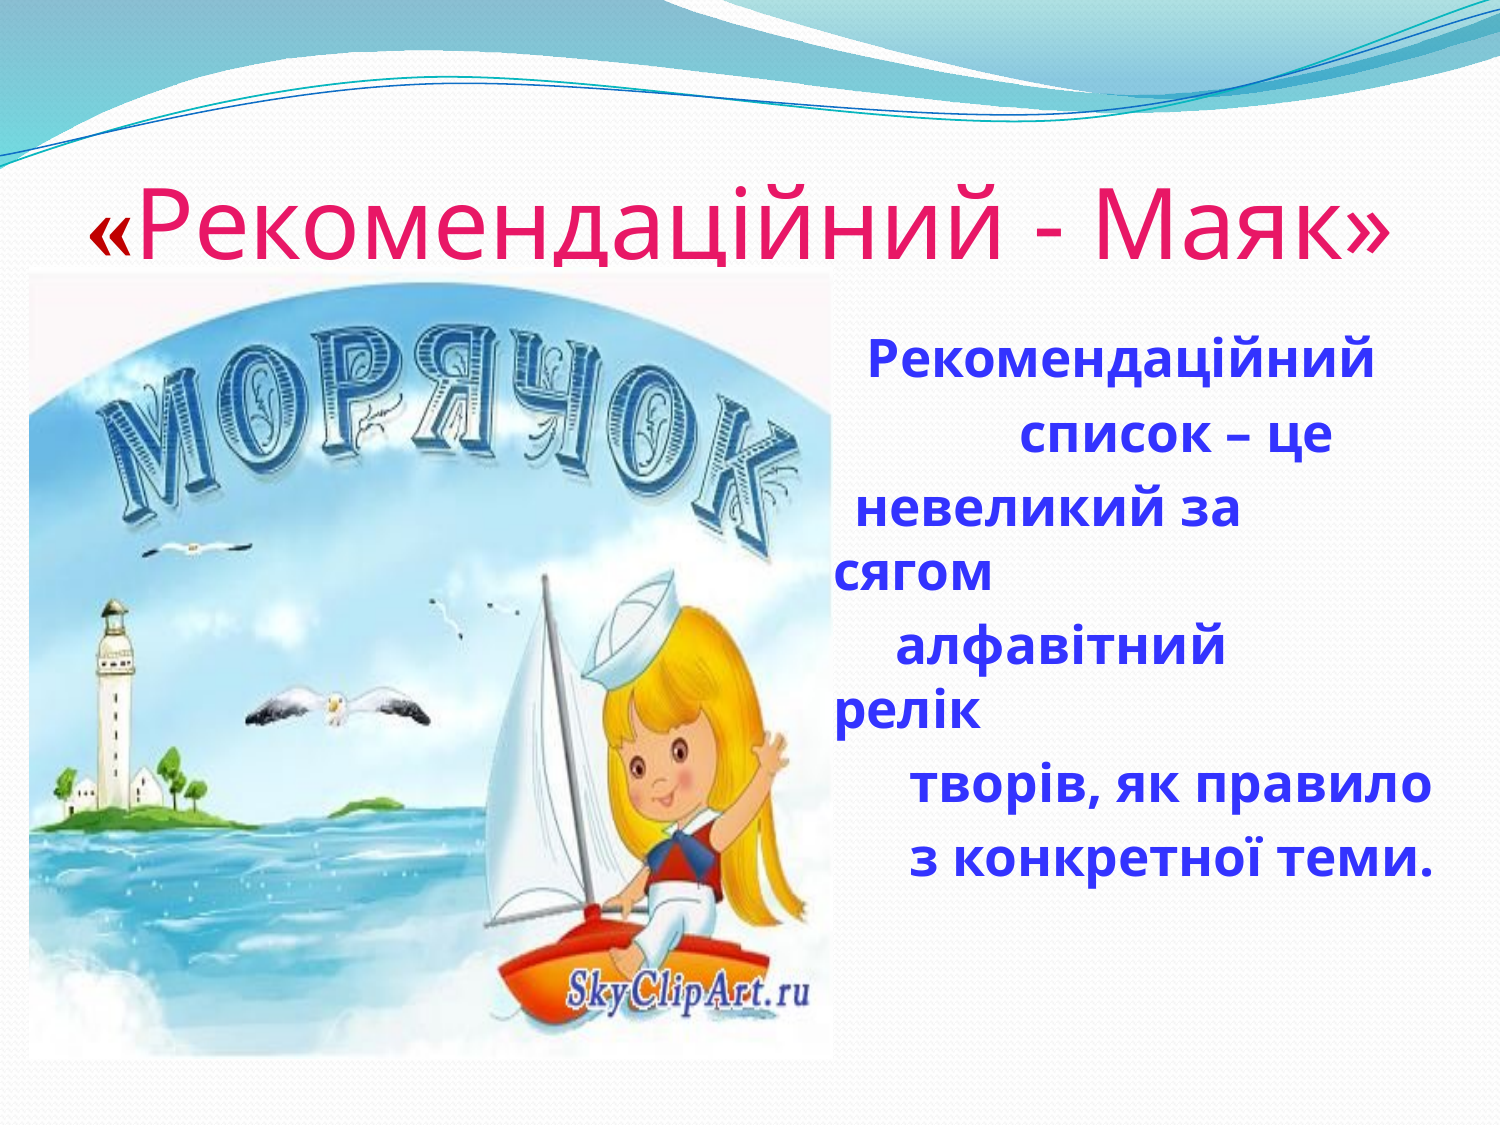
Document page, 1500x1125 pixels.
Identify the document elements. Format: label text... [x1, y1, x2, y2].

list Рекомендаційний список – це невеликий за обсягом алфавітний перелік творів, як правило з конкретної теми. [839, 317, 1459, 1038]
picture [29, 266, 833, 1059]
title «Рекомендаційний - Маяк» [64, 42, 1415, 280]
